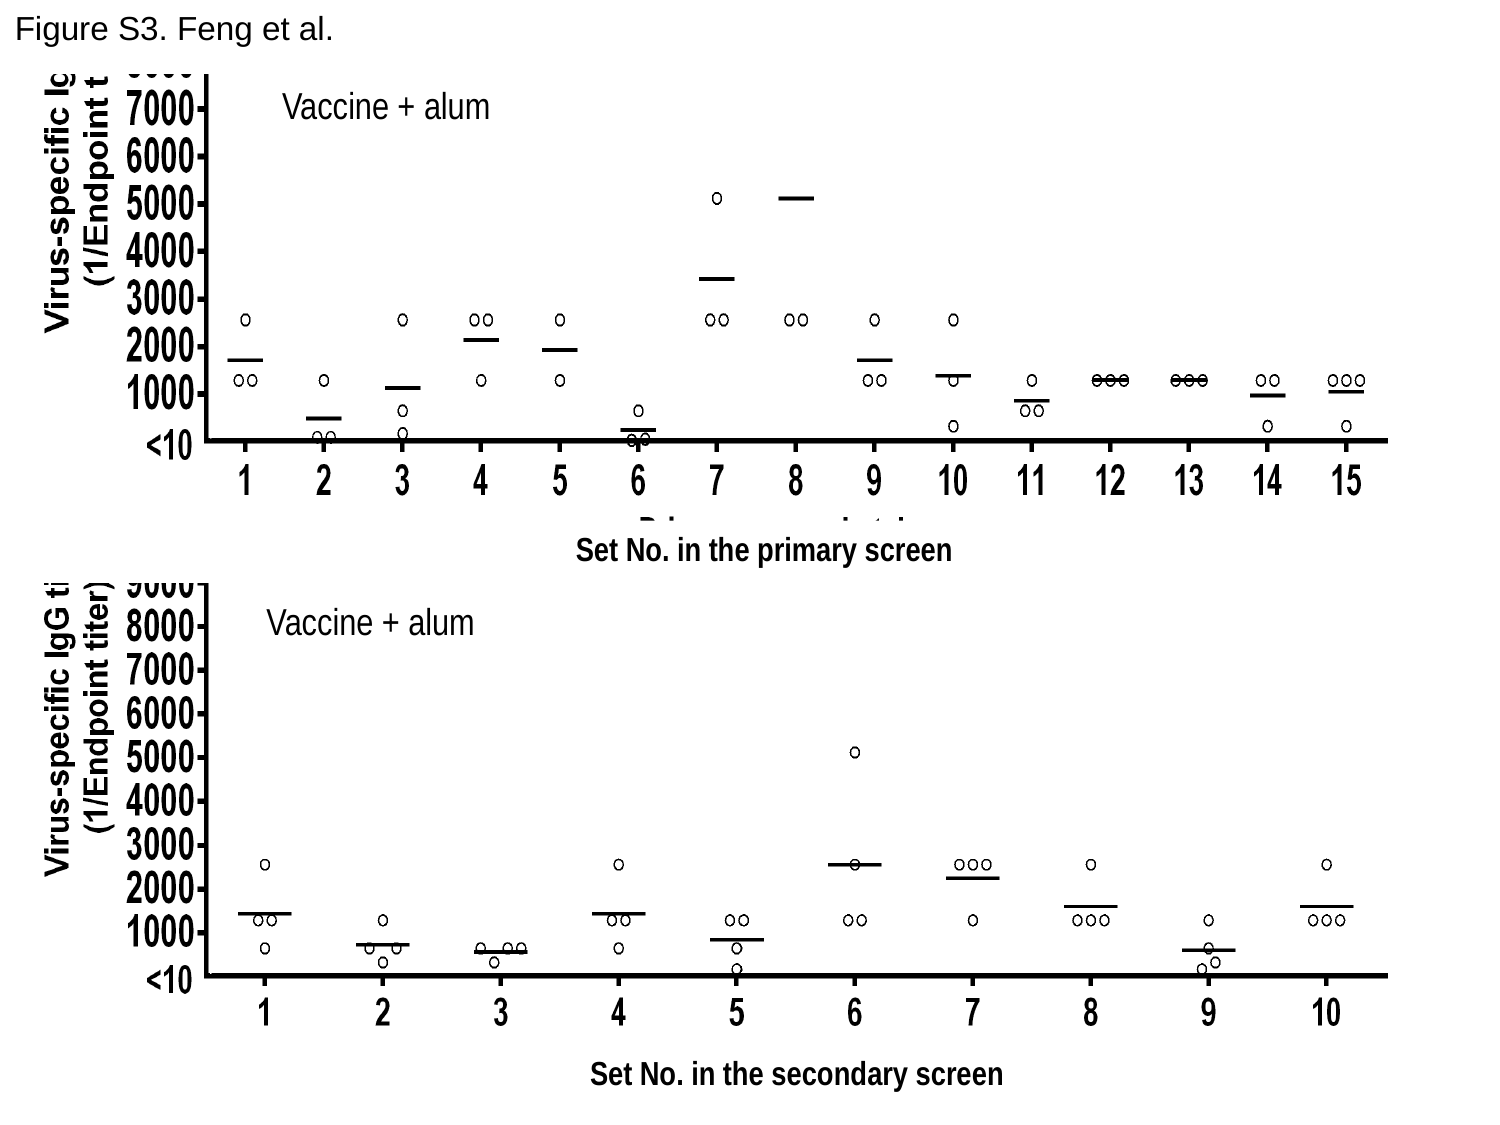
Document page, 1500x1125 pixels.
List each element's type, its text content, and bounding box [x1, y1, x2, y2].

text_box Figure S3. Feng et al. [0, 0, 371, 55]
picture [15, 74, 1468, 1108]
